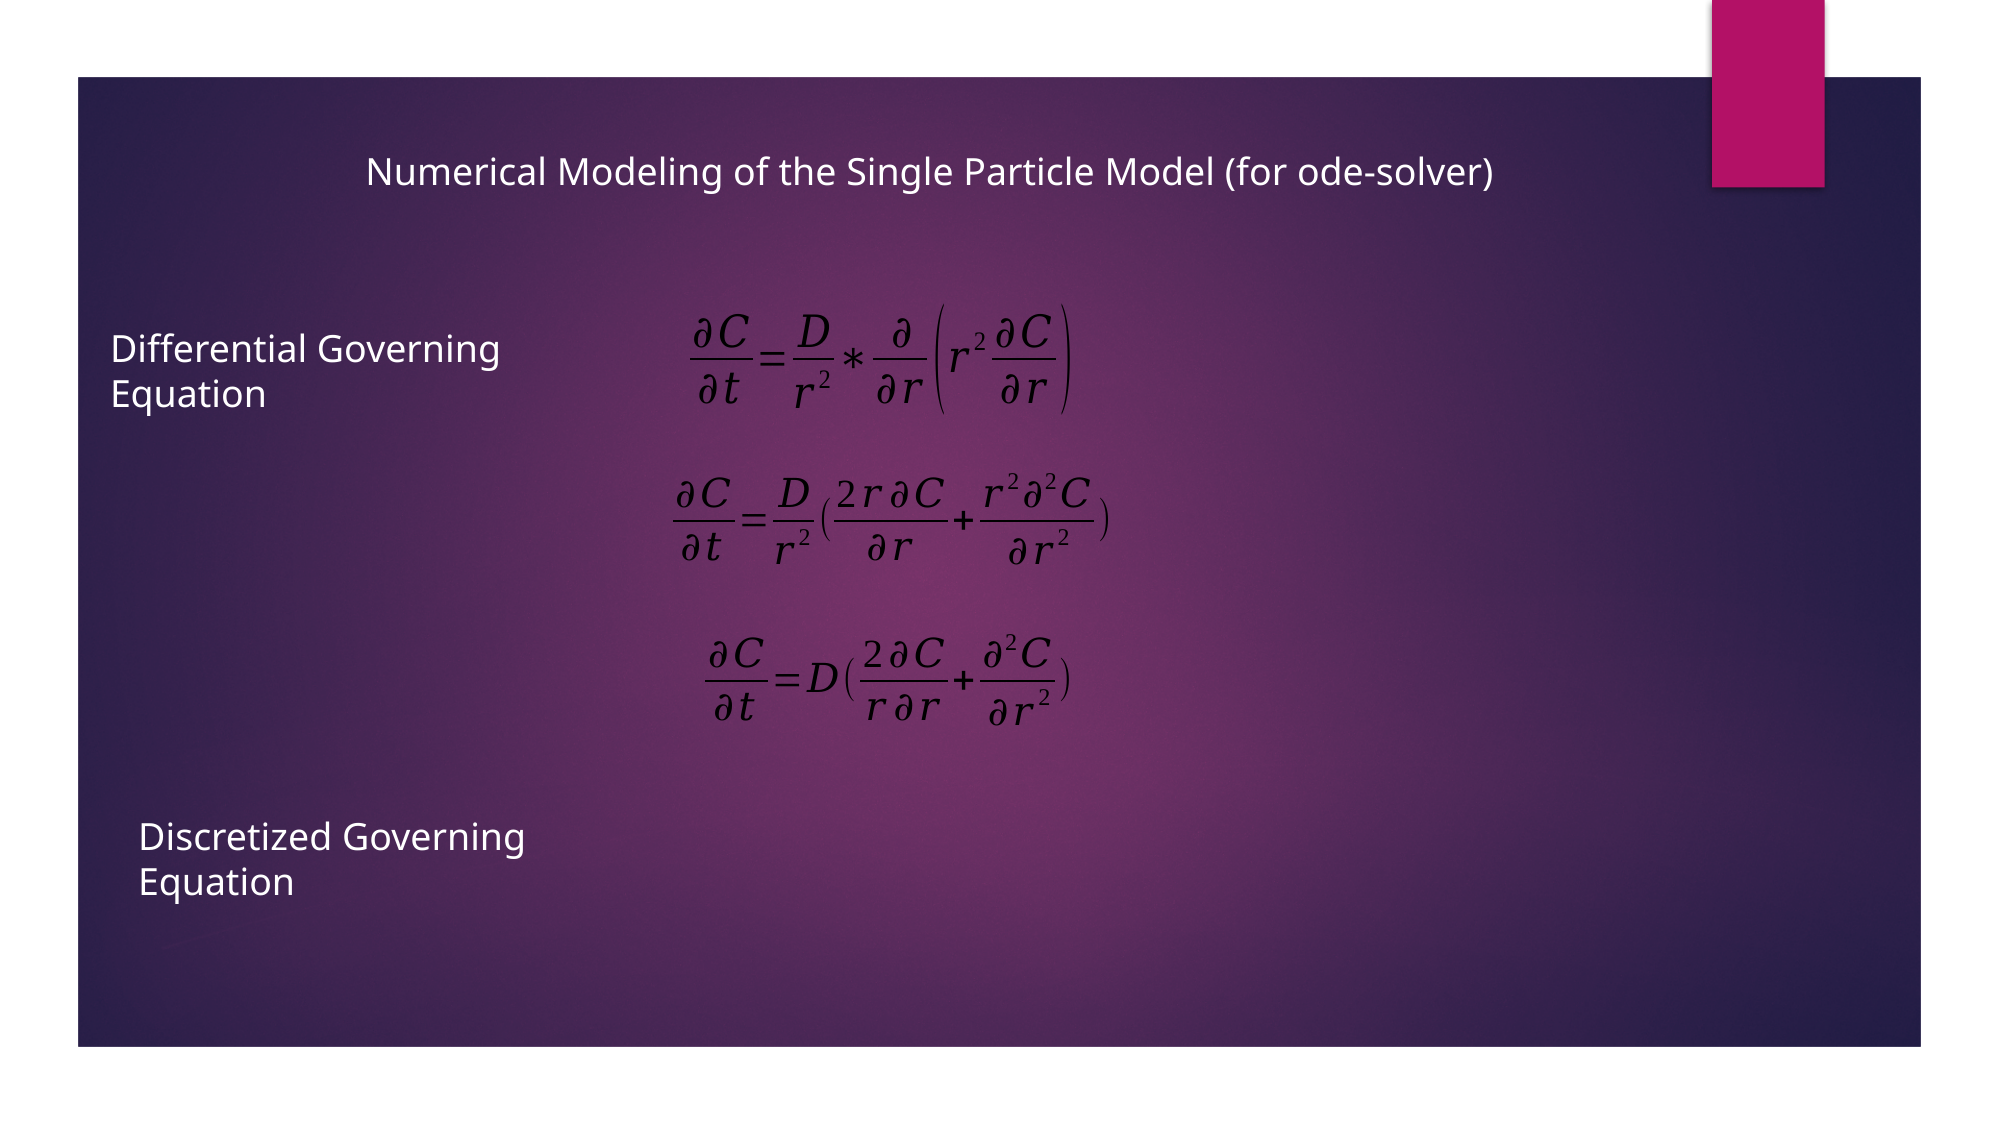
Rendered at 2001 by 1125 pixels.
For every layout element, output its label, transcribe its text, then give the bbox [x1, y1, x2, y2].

text_box Discretized Governing Equation [123, 805, 684, 911]
text_box Differential Governing Equation [95, 317, 656, 422]
text_box Numerical Modeling of the Single Particle Model (for ode-solver) [177, 140, 1682, 201]
